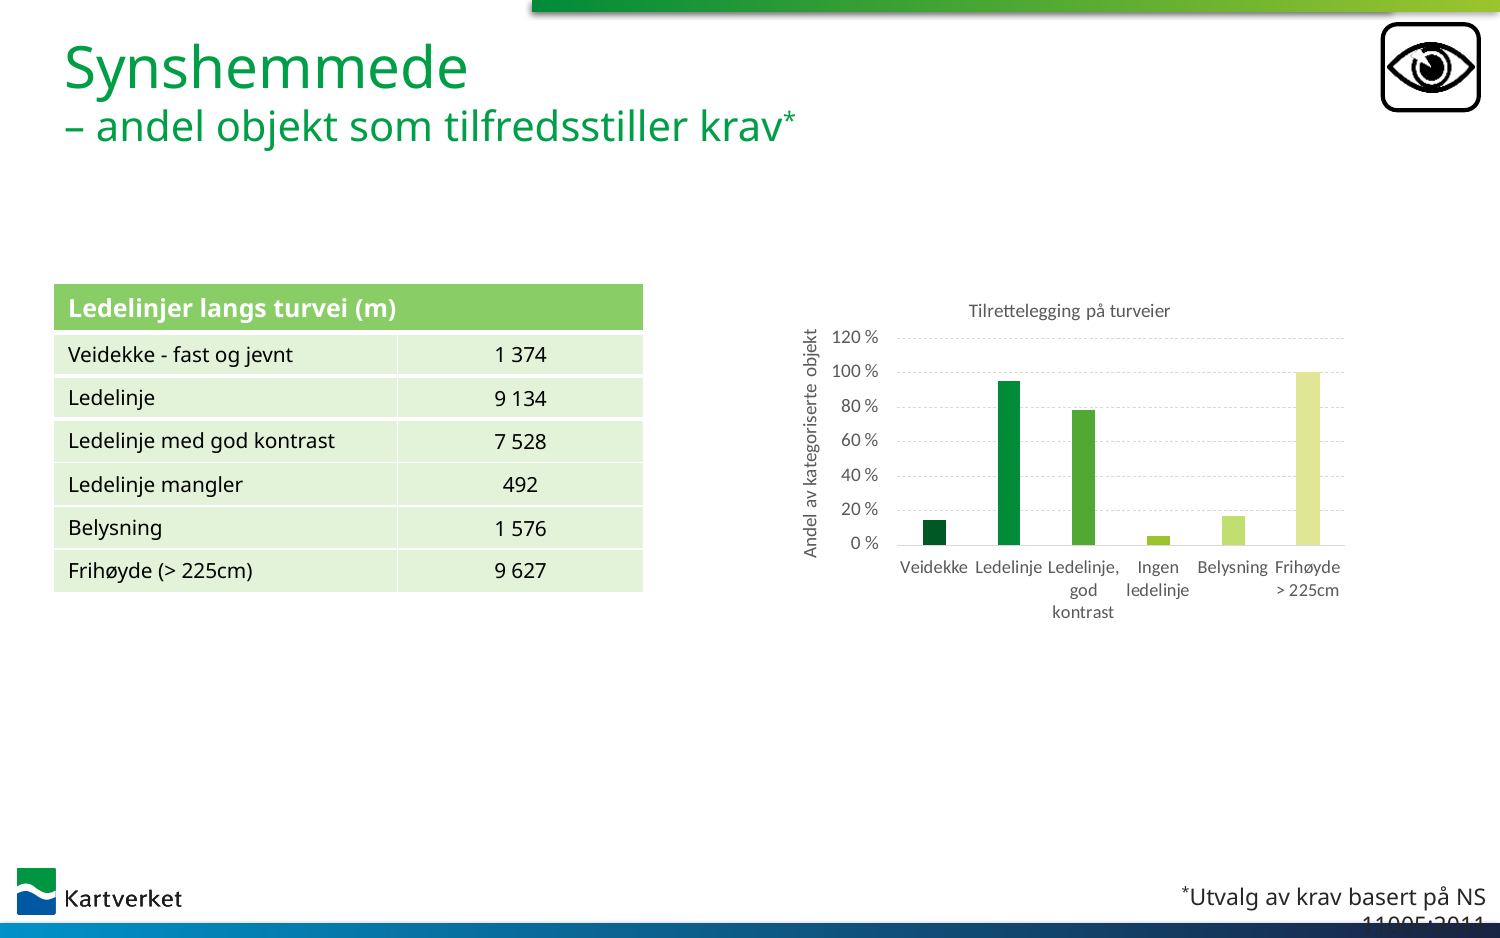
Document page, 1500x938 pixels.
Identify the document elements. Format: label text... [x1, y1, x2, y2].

table_cell 9 134 [398, 378, 643, 417]
table_cell 492 [398, 463, 643, 505]
picture [791, 291, 1348, 630]
table_cell Belysning [54, 507, 397, 548]
table_header Ledelinjer langs turvei (m) [54, 284, 643, 330]
table_cell 1 576 [398, 507, 643, 548]
table_cell 7 528 [398, 421, 643, 462]
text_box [1382, 24, 1480, 111]
table_cell Frihøyde (> 225cm) [54, 550, 397, 592]
table_cell 9 627 [398, 550, 643, 592]
text_box *Utvalg av krav basert på NS 11005:2011 [1068, 873, 1500, 938]
table_cell Ledelinje [54, 378, 397, 417]
table_cell Ledelinje med god kontrast [54, 421, 397, 462]
table_cell Veidekke - fast og jevnt [54, 335, 397, 374]
table_cell 1 374 [398, 335, 643, 374]
table_cell Ledelinje mangler [54, 463, 397, 505]
text_box Synshemmede – andel objekt som tilfredsstiller krav* [49, 24, 1431, 158]
